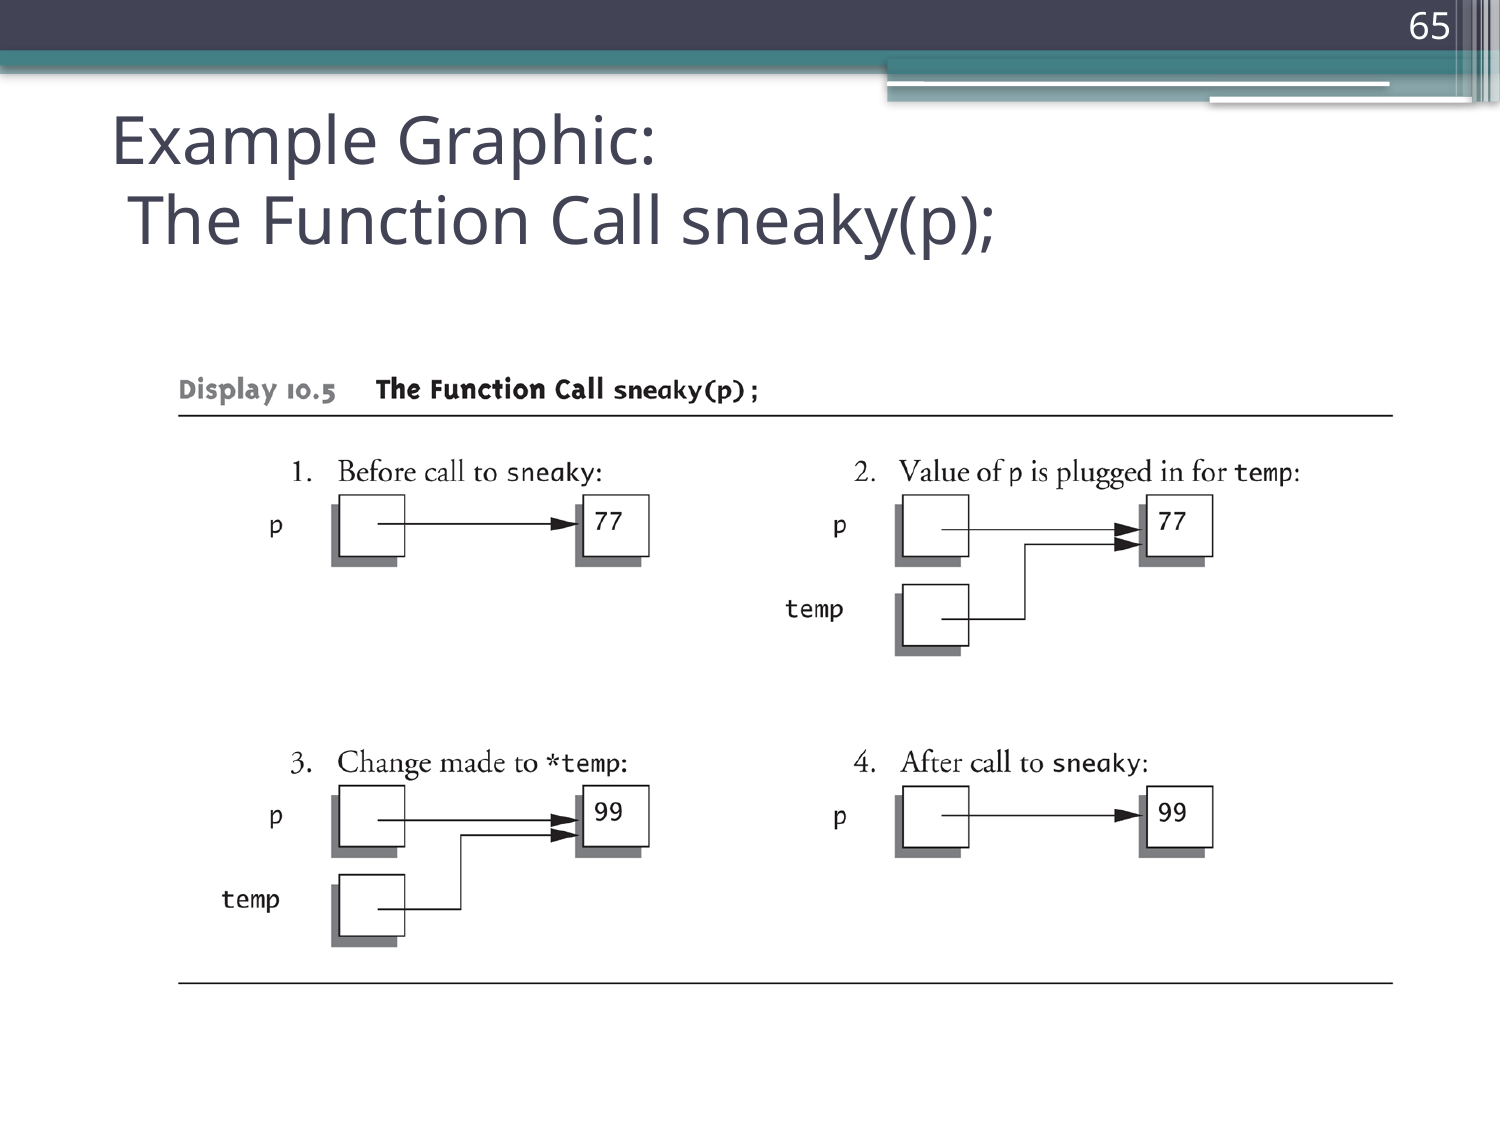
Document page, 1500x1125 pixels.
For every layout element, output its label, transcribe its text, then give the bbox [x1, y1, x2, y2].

slide_number 65 [1341, 0, 1466, 61]
title Example Graphic: The Function Call sneaky(p); [96, 90, 1447, 266]
picture [147, 361, 1423, 999]
